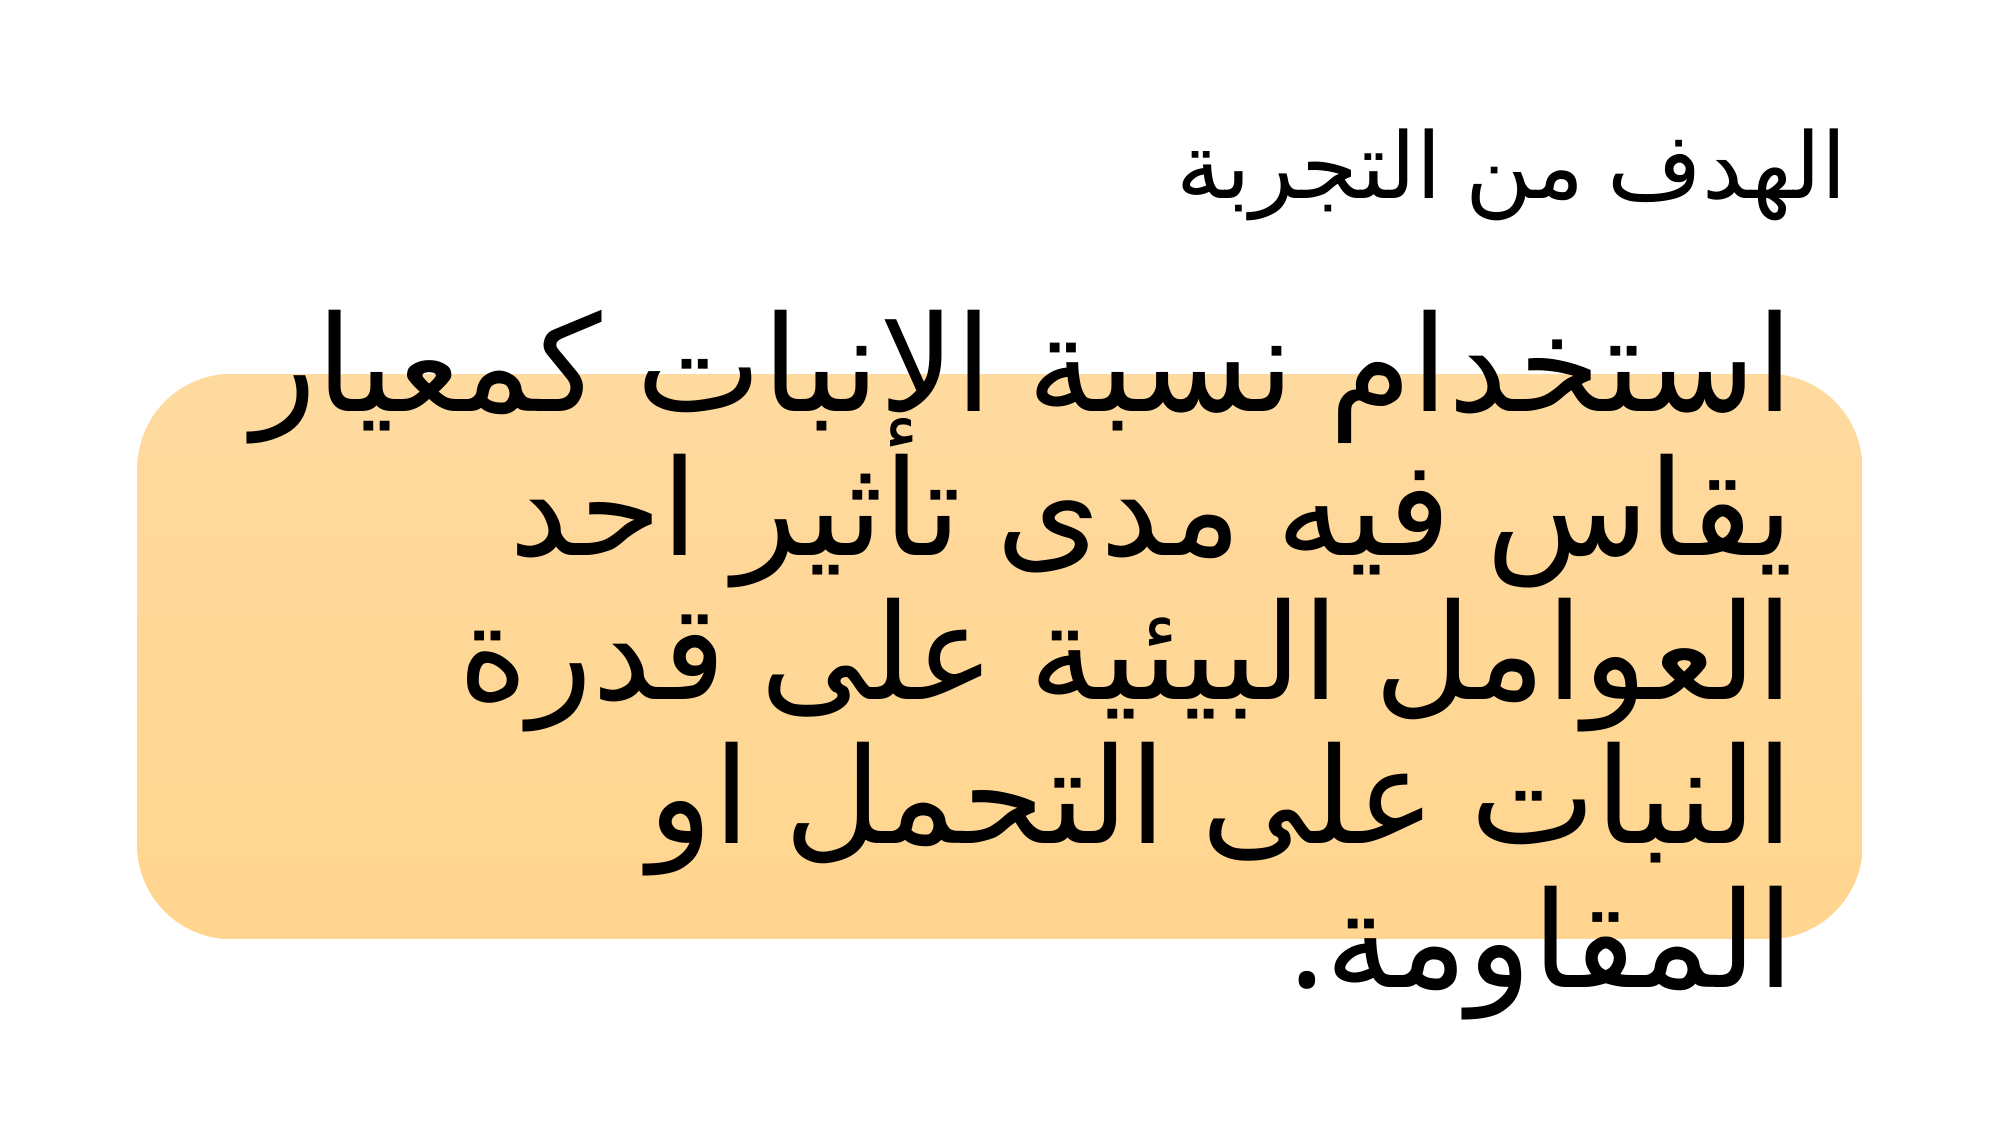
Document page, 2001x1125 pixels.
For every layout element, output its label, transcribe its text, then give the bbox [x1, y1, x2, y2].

title الهدف من التجربة [137, 59, 1863, 278]
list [137, 299, 1863, 1014]
